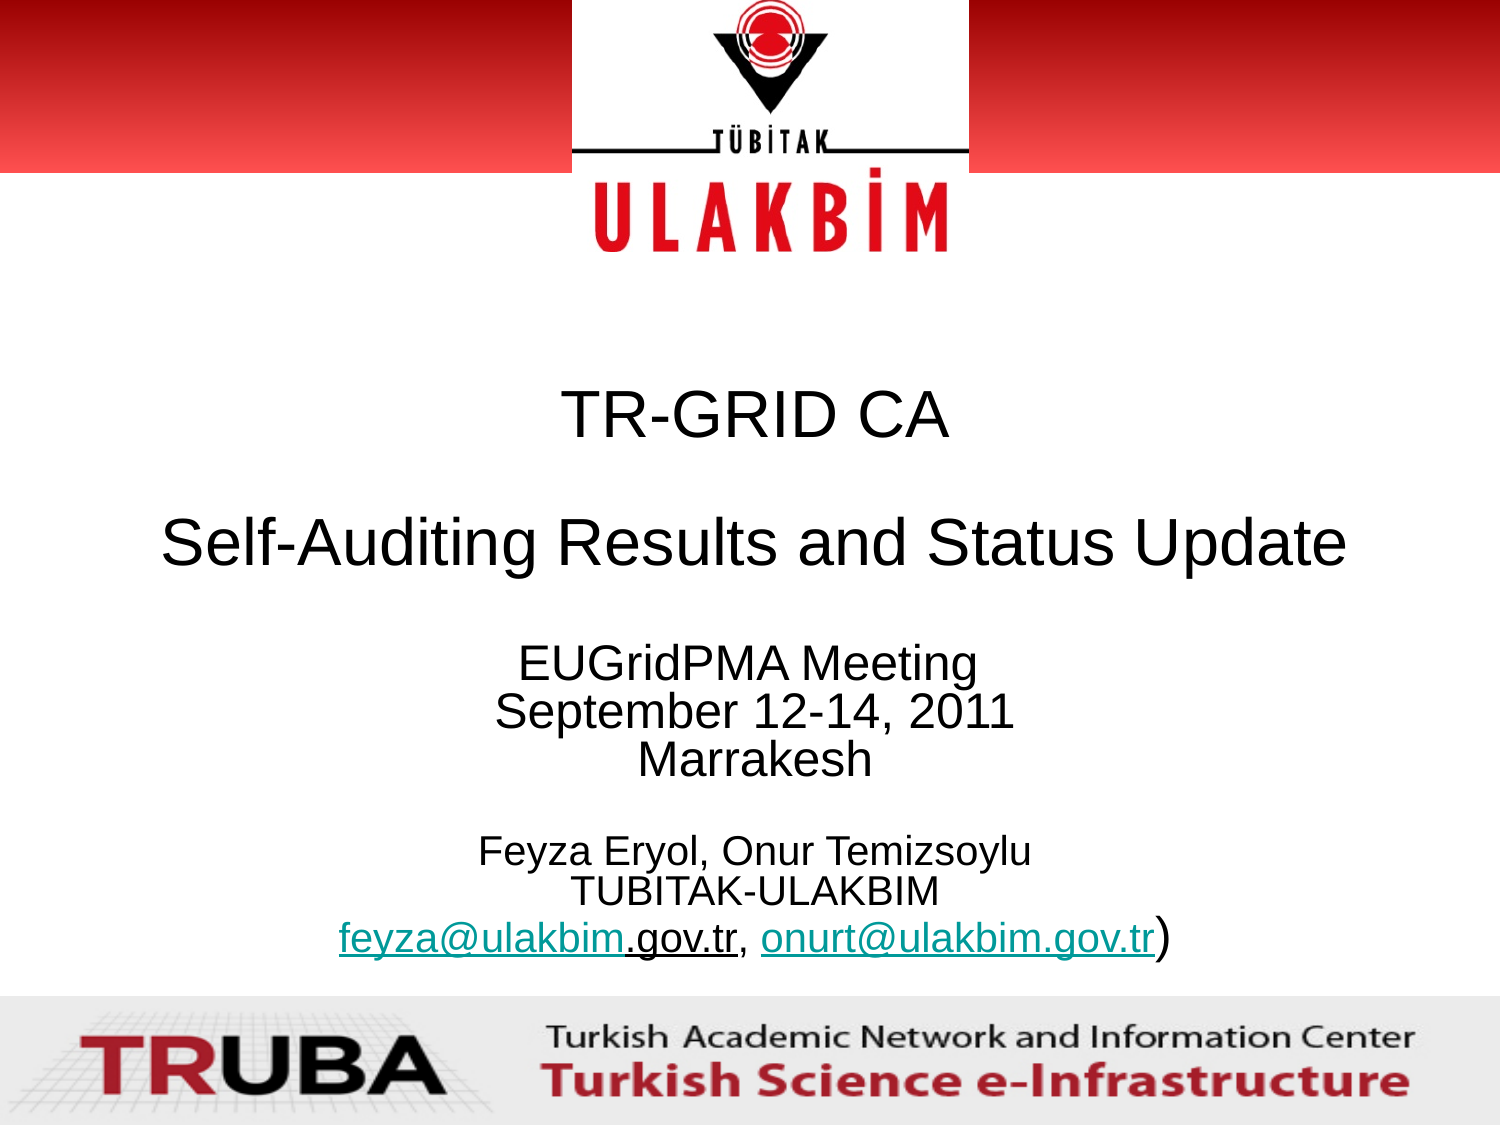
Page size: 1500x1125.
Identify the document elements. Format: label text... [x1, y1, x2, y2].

subtitle TR-GRID CA Self-Auditing Results and Status Update EUGridPMA Meeting September 12-14, 2011 Marrakesh Feyza Eryol, Onur Temizsoylu TUBITAK-ULAKBIM feyza@ulakbim.gov.tr, onurt@ulakbim.gov.tr) [123, 207, 1387, 906]
picture [0, 996, 1500, 1125]
picture [572, 0, 969, 252]
text_box [971, 0, 1500, 173]
text_box [0, 0, 570, 173]
